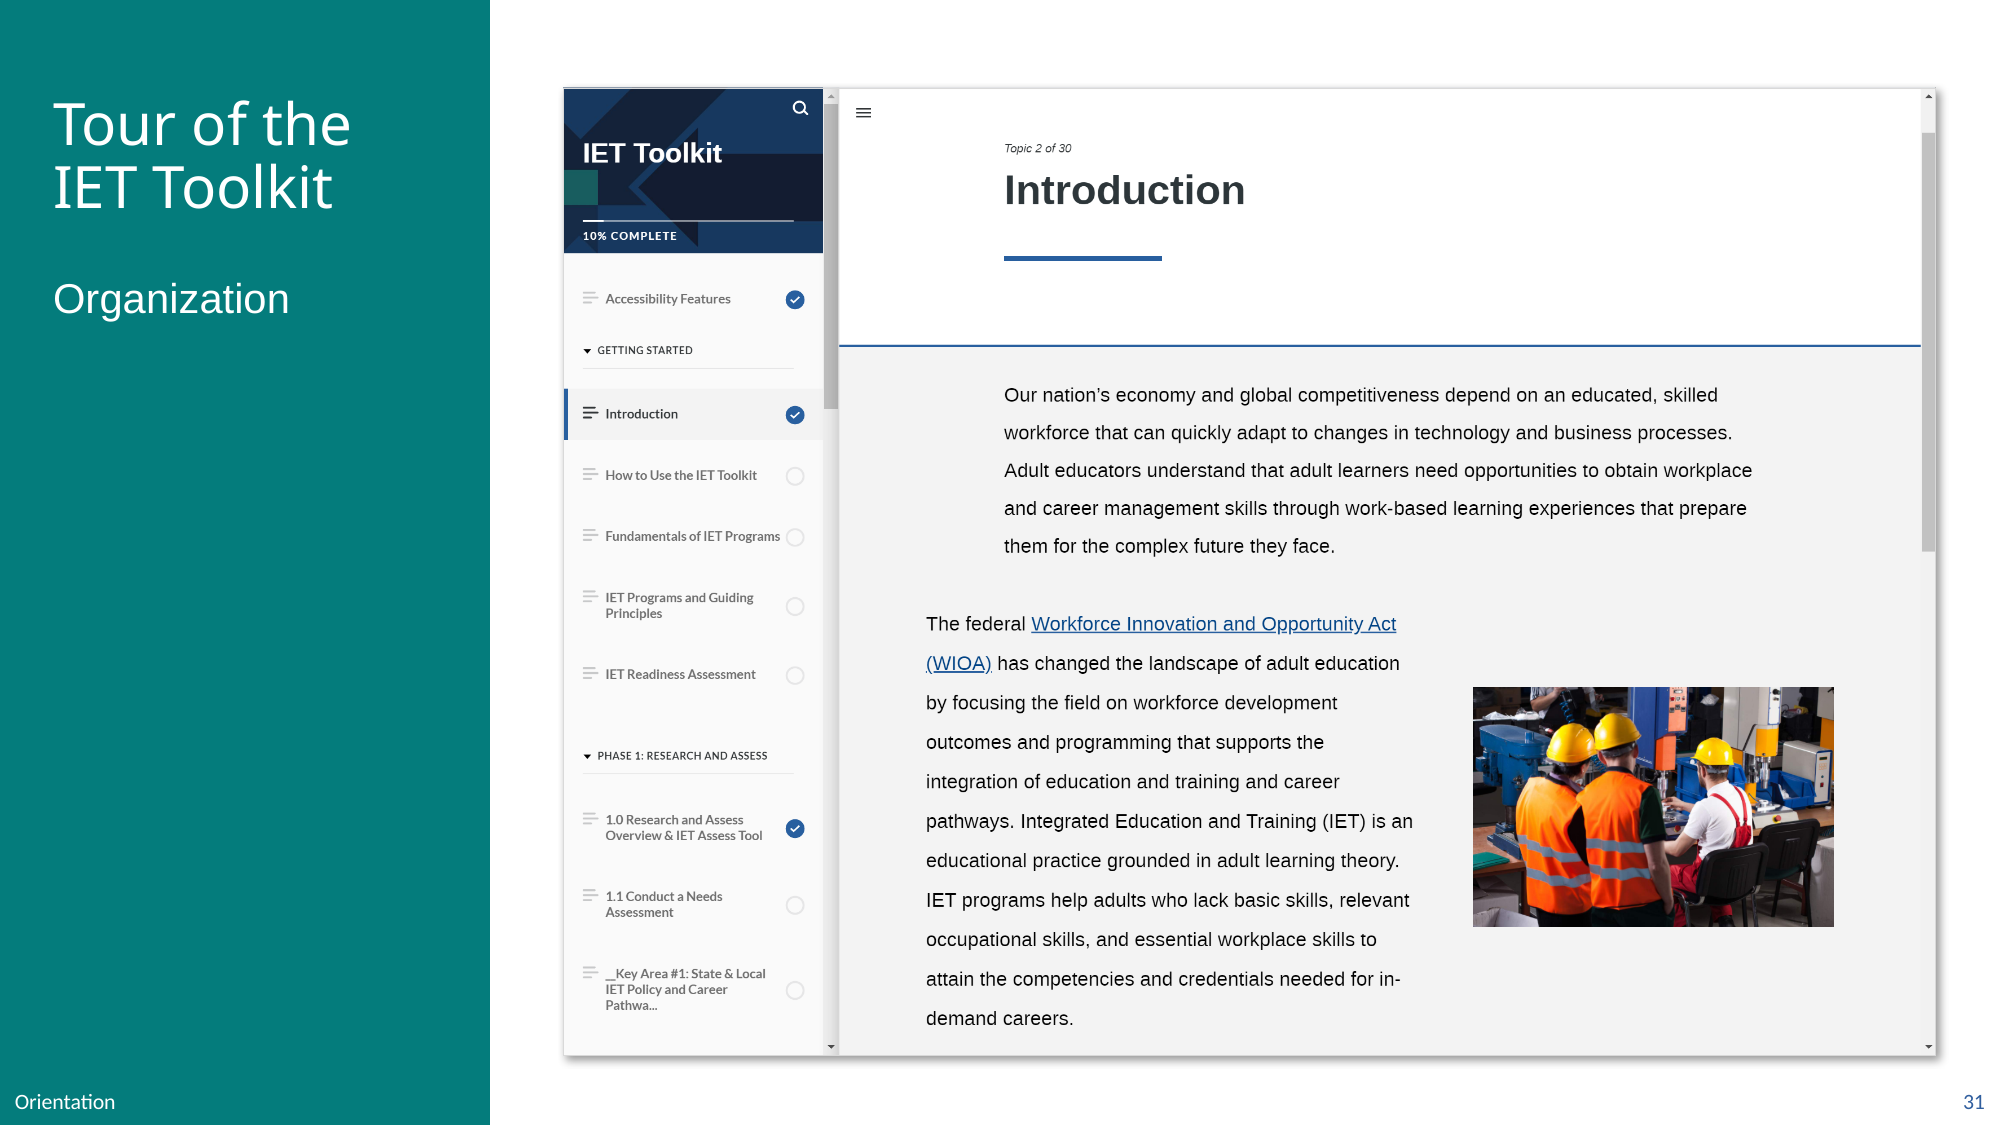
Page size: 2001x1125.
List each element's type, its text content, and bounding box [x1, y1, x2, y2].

title Tour of the IET Toolkit [38, 88, 460, 269]
picture [562, 87, 1936, 1056]
slide_number 31 [1550, 1074, 2000, 1122]
list Organization [38, 269, 467, 595]
footer Orientation [0, 1074, 450, 1122]
